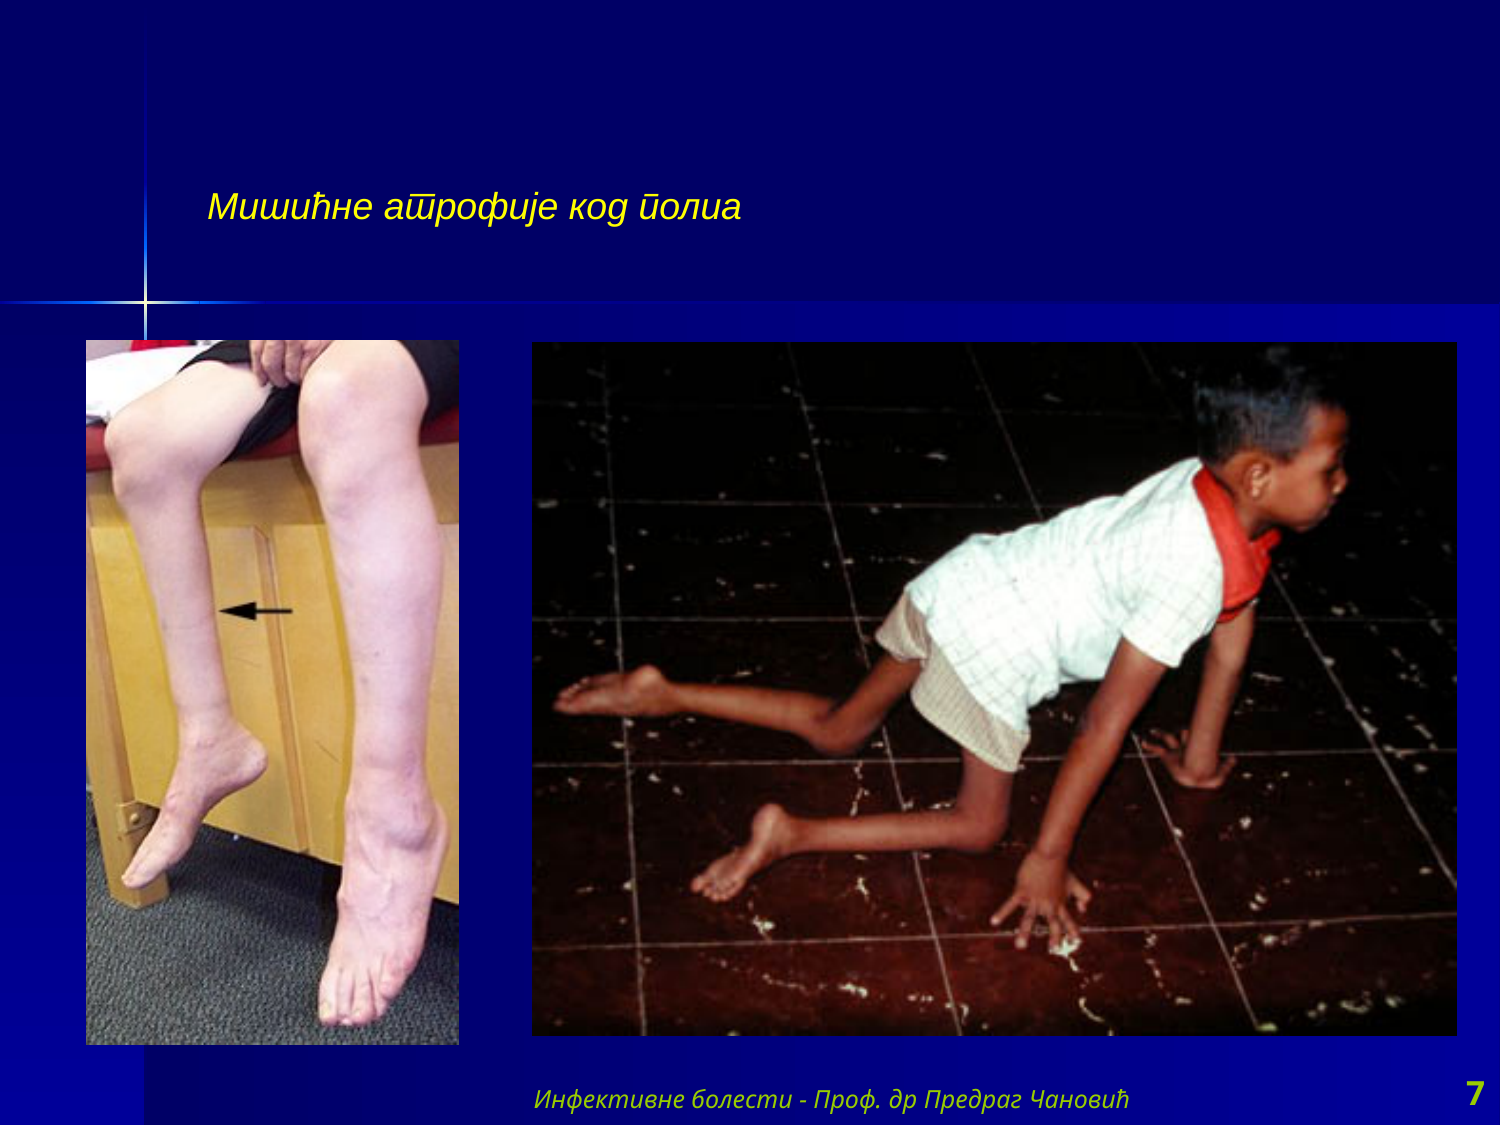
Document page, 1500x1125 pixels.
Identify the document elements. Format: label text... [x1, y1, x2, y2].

footer Инфективне болести - Проф. др Предраг Чановић [430, 1049, 1235, 1125]
text_box Мишићне атрофије код полиа [192, 174, 757, 235]
picture [85, 340, 459, 1045]
picture [531, 341, 1457, 1036]
slide_number 7 [1345, 1049, 1500, 1125]
